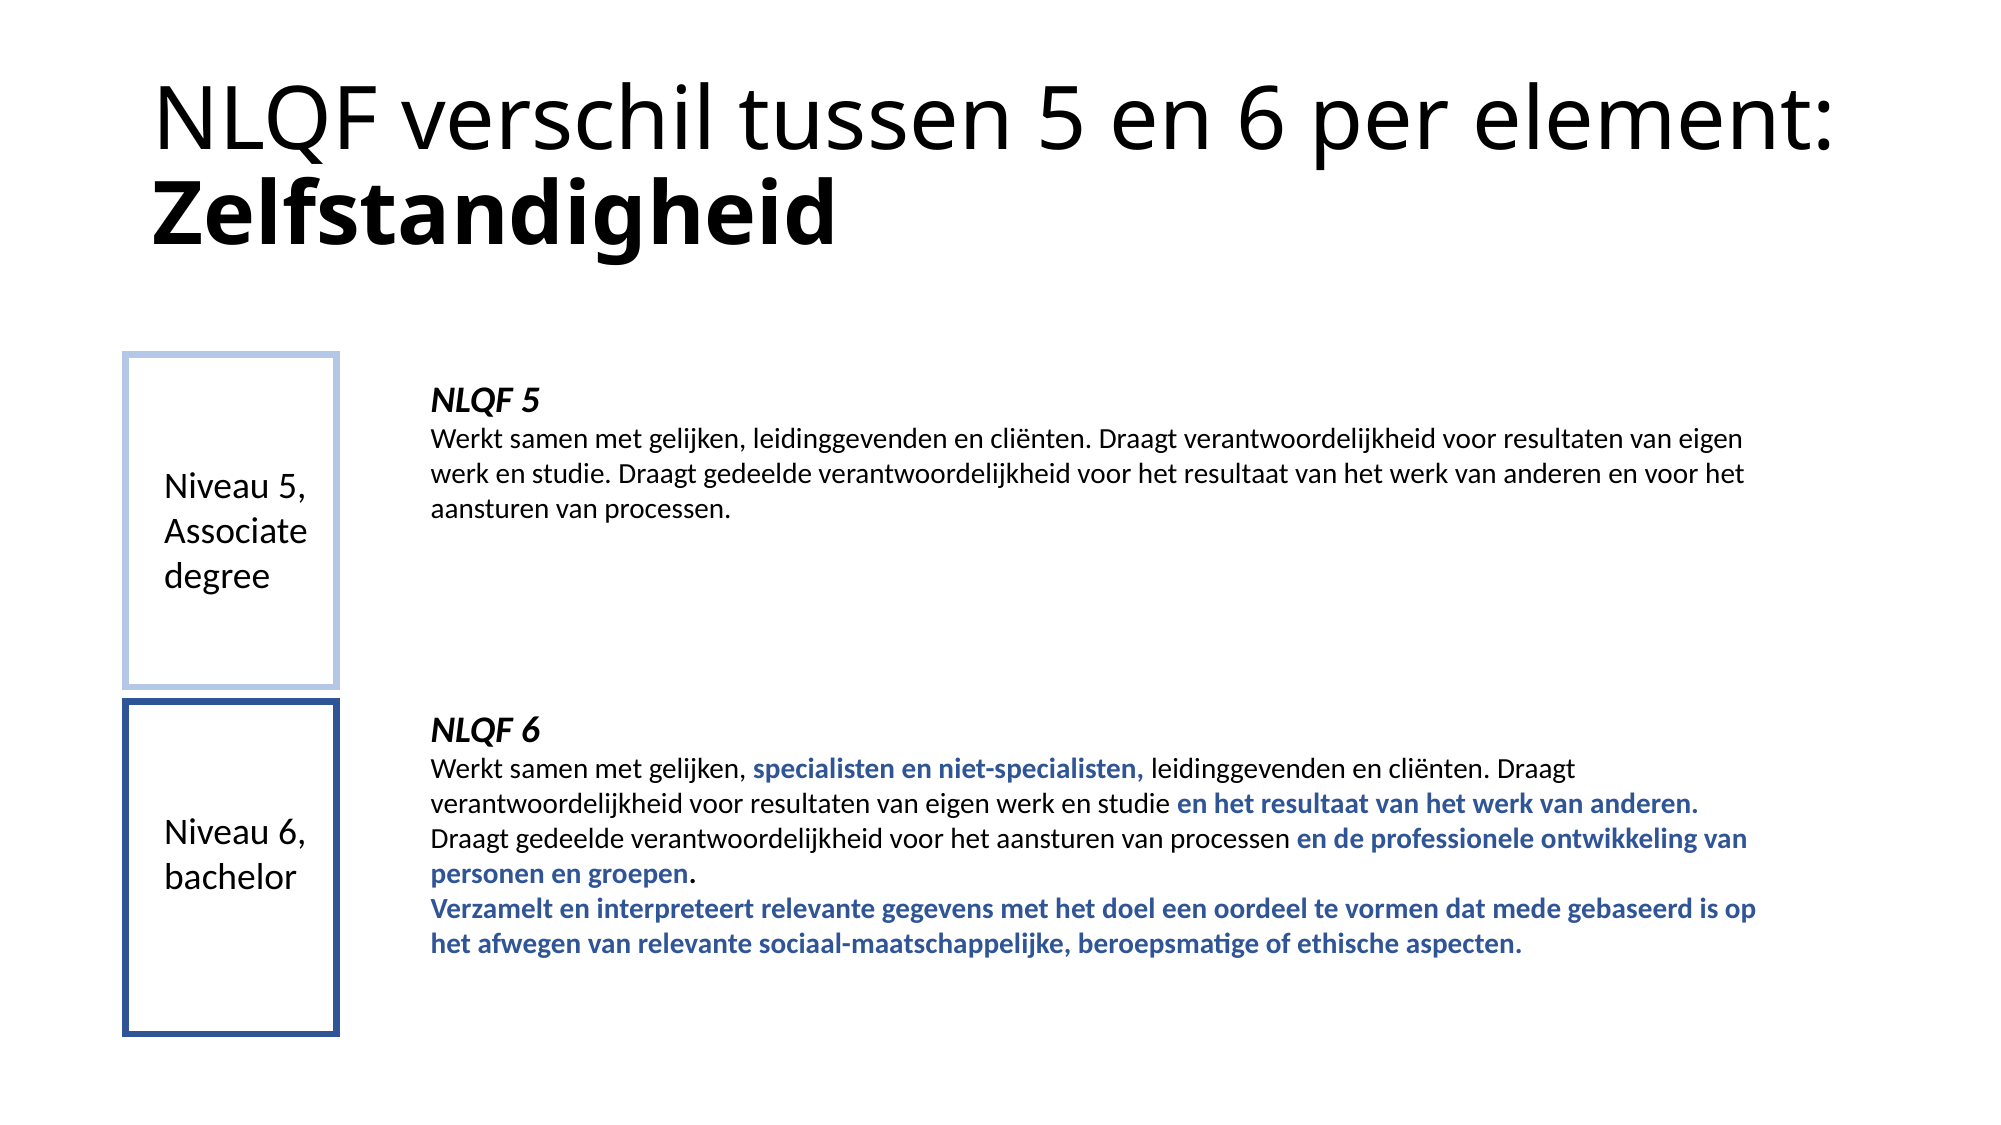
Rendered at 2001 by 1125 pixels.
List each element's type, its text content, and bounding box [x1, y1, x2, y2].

text_box Niveau 5, Associate degree [149, 453, 390, 604]
text_box Niveau 6, bachelor [149, 799, 337, 905]
text_box NLQF 5 Werkt samen met gelijken, leidinggevenden en cliënten. Draagt verantwoordelijkheid voor resultaten van eigen werk en studie. Draagt gedeelde verantwoordelijkheid voor het resultaat van het werk van anderen en voor het aansturen van processen. NLQF 6 Werkt samen met gelijken, specialisten en niet-specialisten, leidinggevenden en cliënten. Draagt verantwoordelijkheid voor resultaten van eigen werk en studie en het resultaat van het werk van anderen. Draagt gedeelde verantwoordelijkheid voor het aansturen van processen en de professionele ontwikkeling van personen en groepen. Verzamelt en interpreteert relevante gegevens met het doel een oordeel te vormen dat mede gebaseerd is op het afwegen van relevante sociaal-maatschappelijke, beroepsmatige of ethische aspecten. [415, 277, 1796, 1037]
text_box [124, 700, 337, 1035]
title NLQF verschil tussen 5 en 6 per element: Zelfstandigheid [137, 59, 1863, 278]
text_box [124, 354, 337, 688]
